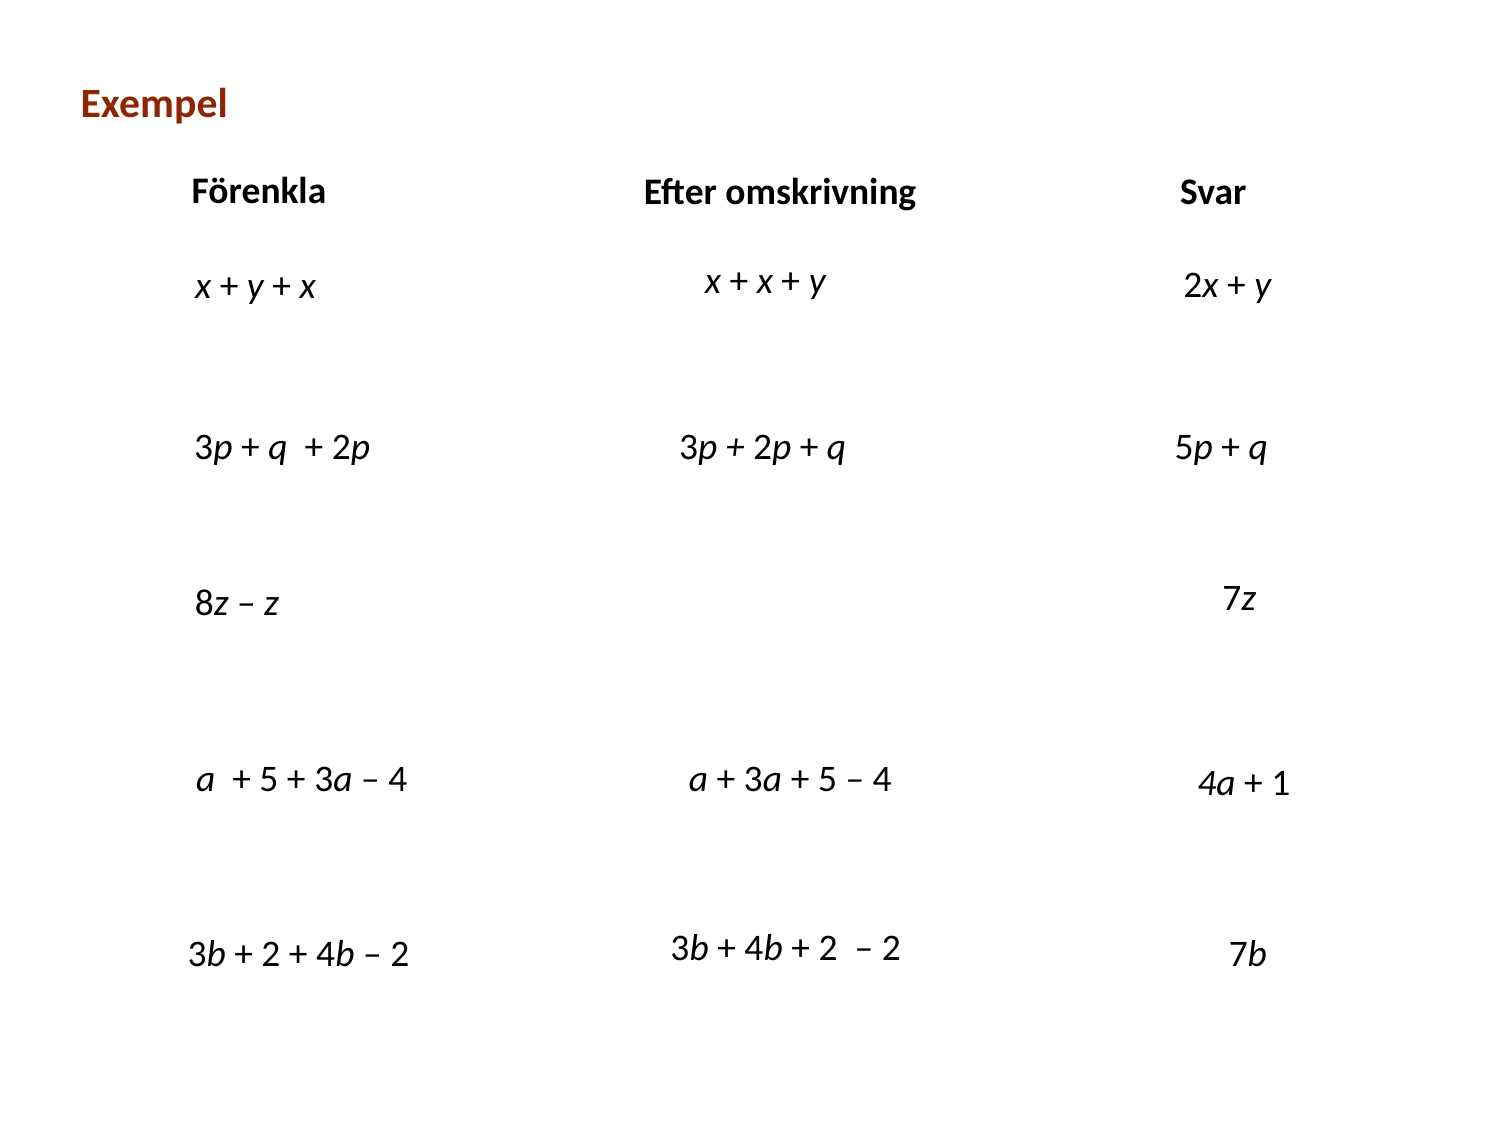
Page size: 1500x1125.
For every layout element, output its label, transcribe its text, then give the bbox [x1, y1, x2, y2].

text_box Exempel [65, 68, 243, 134]
text_box 3p + q + 2p [179, 415, 386, 475]
text_box a + 5 + 3a – 4 [181, 746, 423, 807]
text_box 7z [1207, 565, 1272, 626]
text_box x + x + y [690, 248, 879, 309]
text_box 2x + y [1160, 252, 1287, 312]
text_box Svar [1165, 159, 1262, 220]
text_box 3b + 4b + 2 – 2 [655, 915, 925, 976]
text_box x + y + x [180, 253, 331, 314]
text_box 3p + 2p + q [664, 415, 880, 475]
text_box 3b + 2 + 4b – 2 [172, 921, 433, 981]
text_box 8z – z [179, 570, 294, 631]
text_box Förenkla [176, 159, 342, 219]
text_box Efter omskrivning [629, 159, 932, 220]
text_box 4a + 1 [1182, 750, 1306, 810]
text_box a + 3a + 5 – 4 [674, 746, 907, 807]
text_box 5p + q [1159, 415, 1326, 475]
text_box 7b [1213, 921, 1282, 981]
